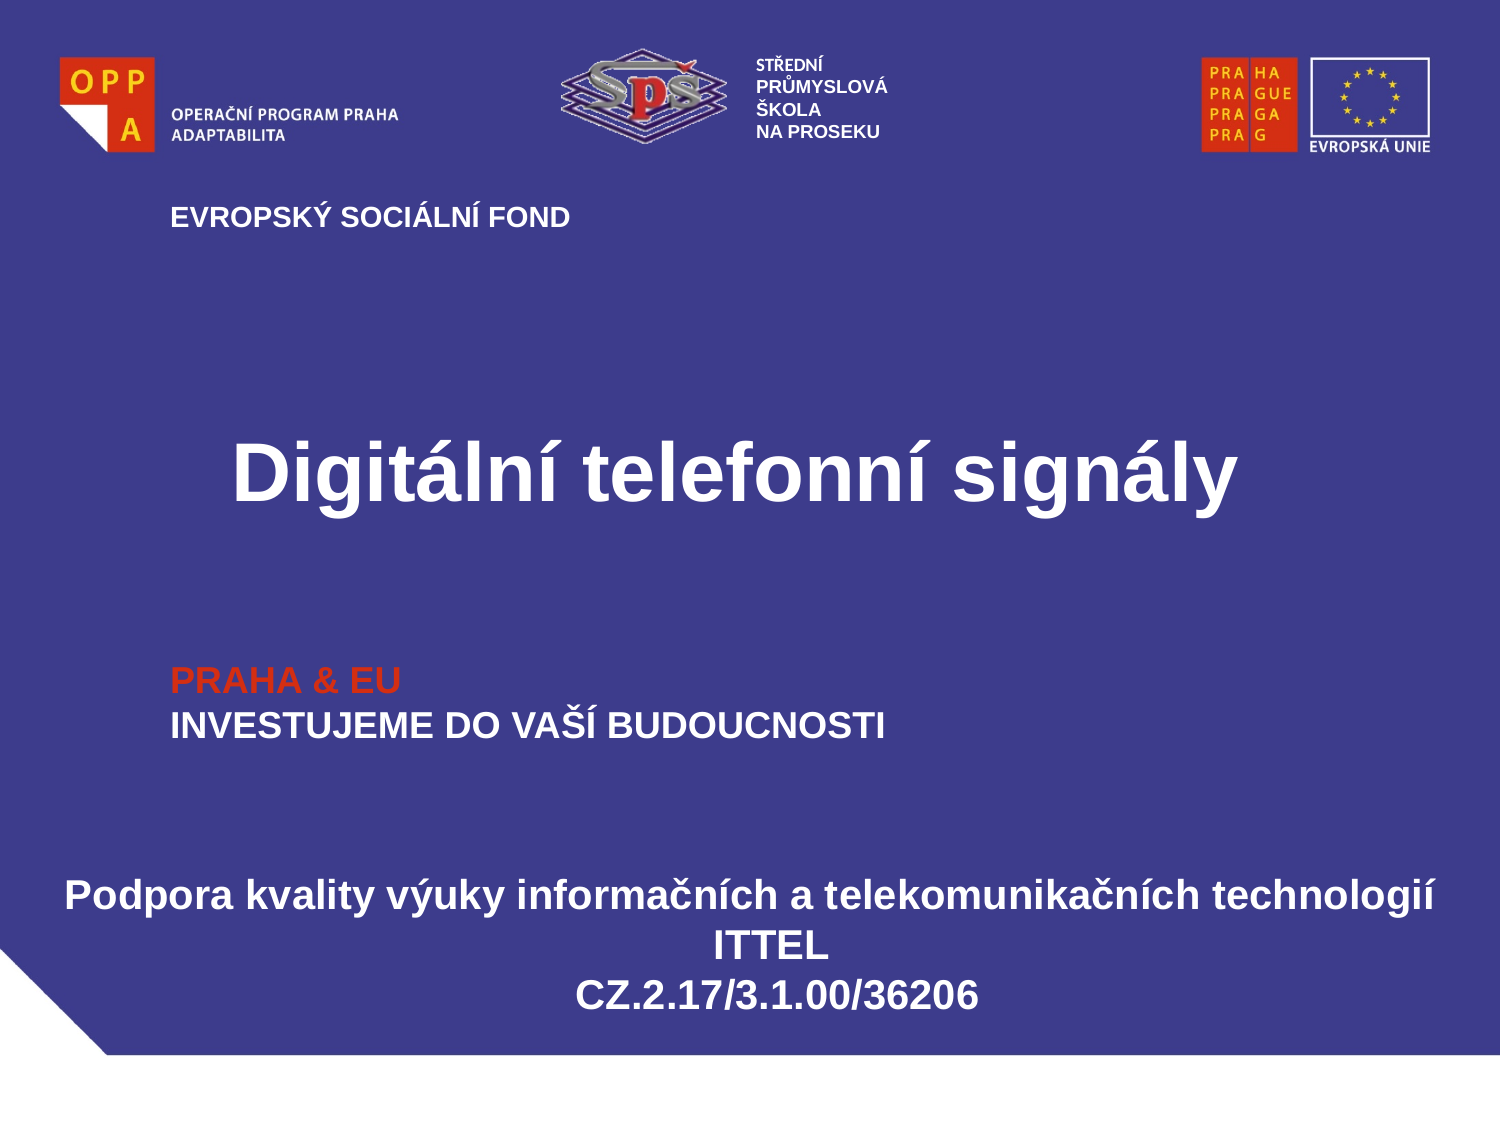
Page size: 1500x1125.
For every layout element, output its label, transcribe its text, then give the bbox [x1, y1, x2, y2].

text_box Podpora kvality výuky informačních a telekomunikačních technologií ITTEL CZ.2.17/3.1.00/36206 [0, 867, 1500, 967]
text_box EVROPSKÝ SOCIÁLNÍ FOND [170, 202, 1221, 257]
picture [0, 0, 1500, 867]
text_box STŘEDNÍ PRŮMYSLOVÁ ŠKOLA NA PROSEKU [740, 44, 1050, 150]
text_box PRAHA & EU INVESTUJEME DO VAŠÍ BUDOUCNOSTI [155, 648, 969, 754]
text_box Digitální telefonní signály [92, 410, 1378, 526]
picture [0, 967, 1500, 1124]
